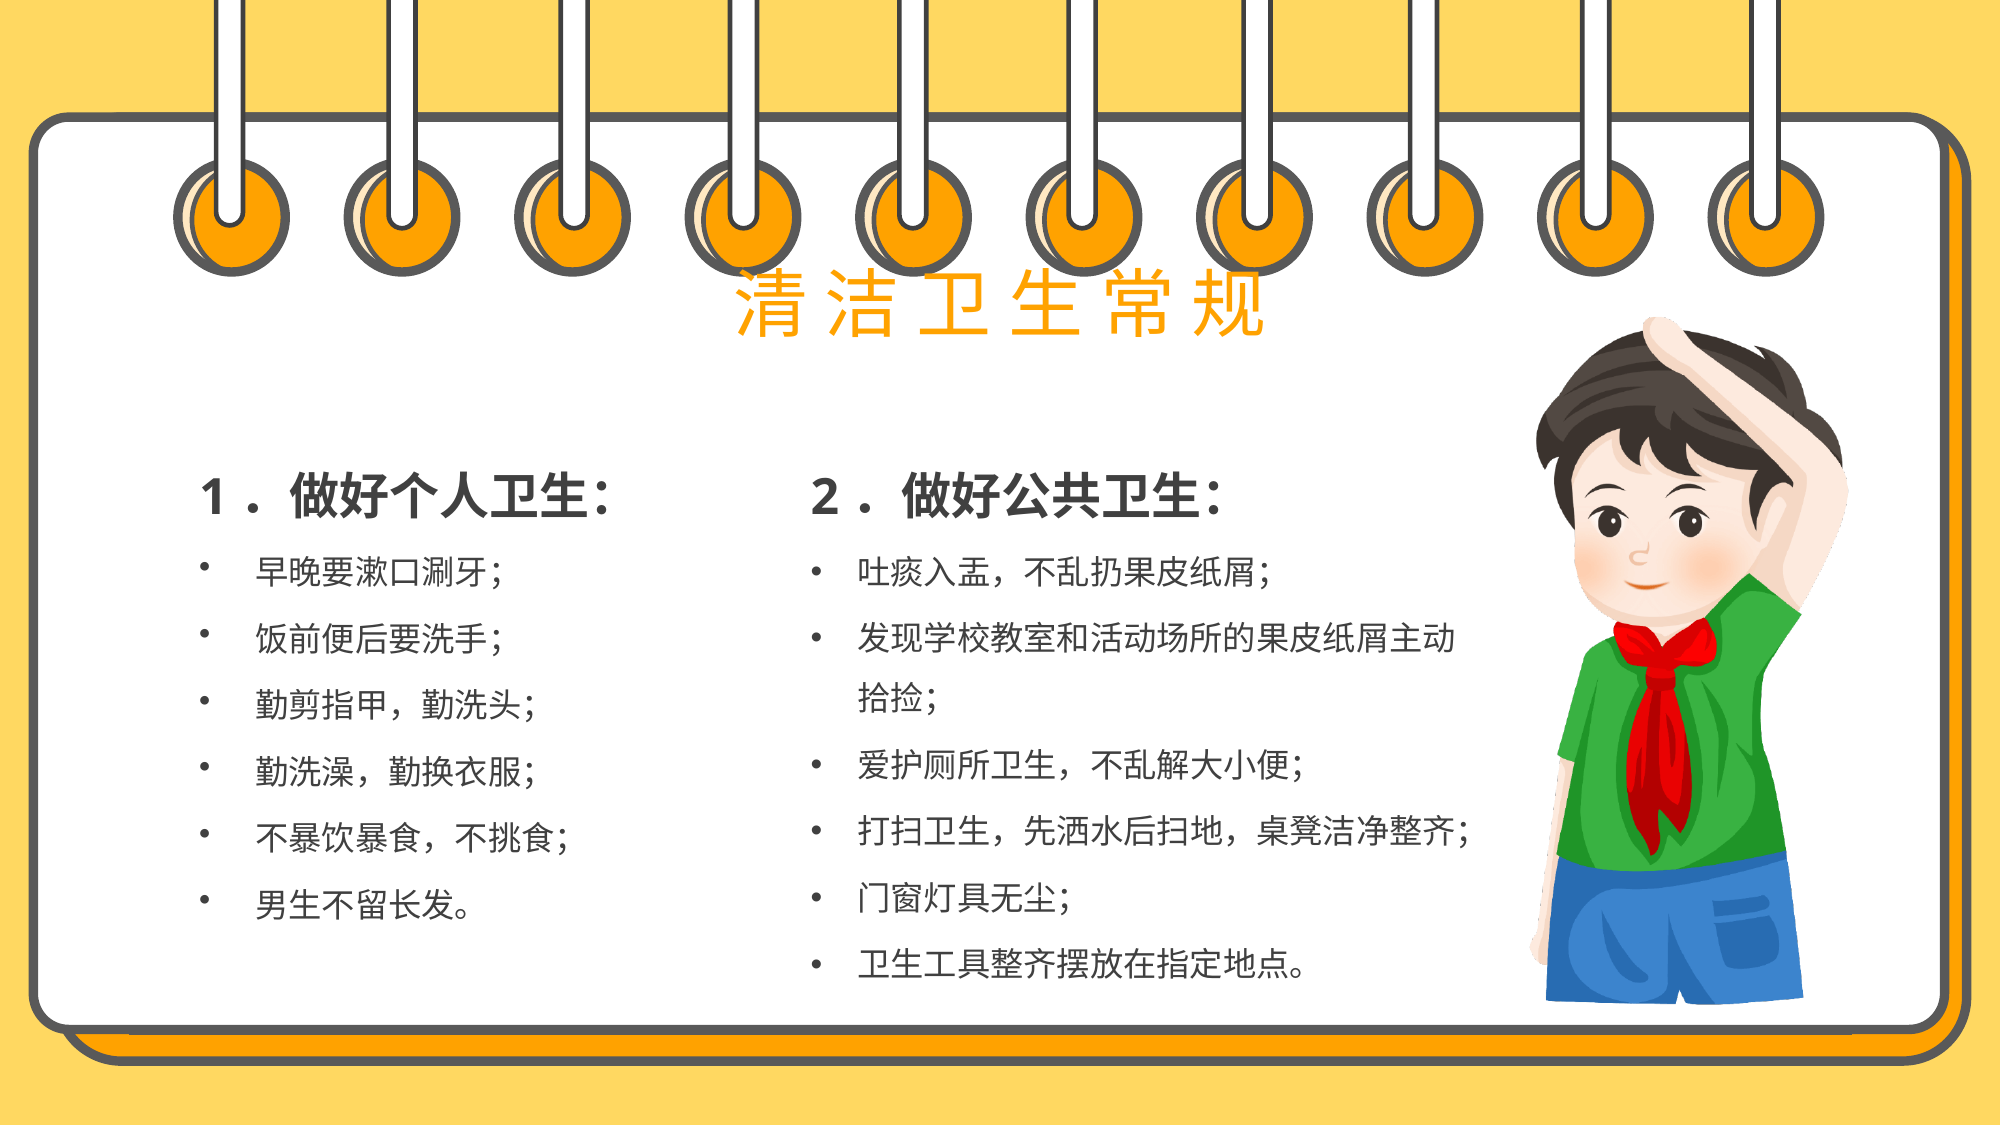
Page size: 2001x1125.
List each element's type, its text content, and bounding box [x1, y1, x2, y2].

picture [1379, 266, 2000, 1064]
text_box 清 洁 卫 生 常 规 [673, 249, 1327, 354]
text_box 1．做好个人卫生： 早晚要漱口涮牙； 饭前便后要洗手； 勤剪指甲，勤洗头； 勤洗澡，勤换衣服； 不暴饮暴食，不挑食； 男生不留长发。 [184, 426, 795, 792]
text_box 2．做好公共卫生： 吐痰入盂，不乱扔果皮纸屑； 发现学校教室和活动场所的果皮纸屑主动拾捡； 爱护厕所卫生，不乱解大小便； 打扫卫生，先洒水后扫地，桌凳洁净整齐； 门窗灯具无尘； 卫生工具整齐摆放在指定地点。 [795, 426, 1379, 991]
